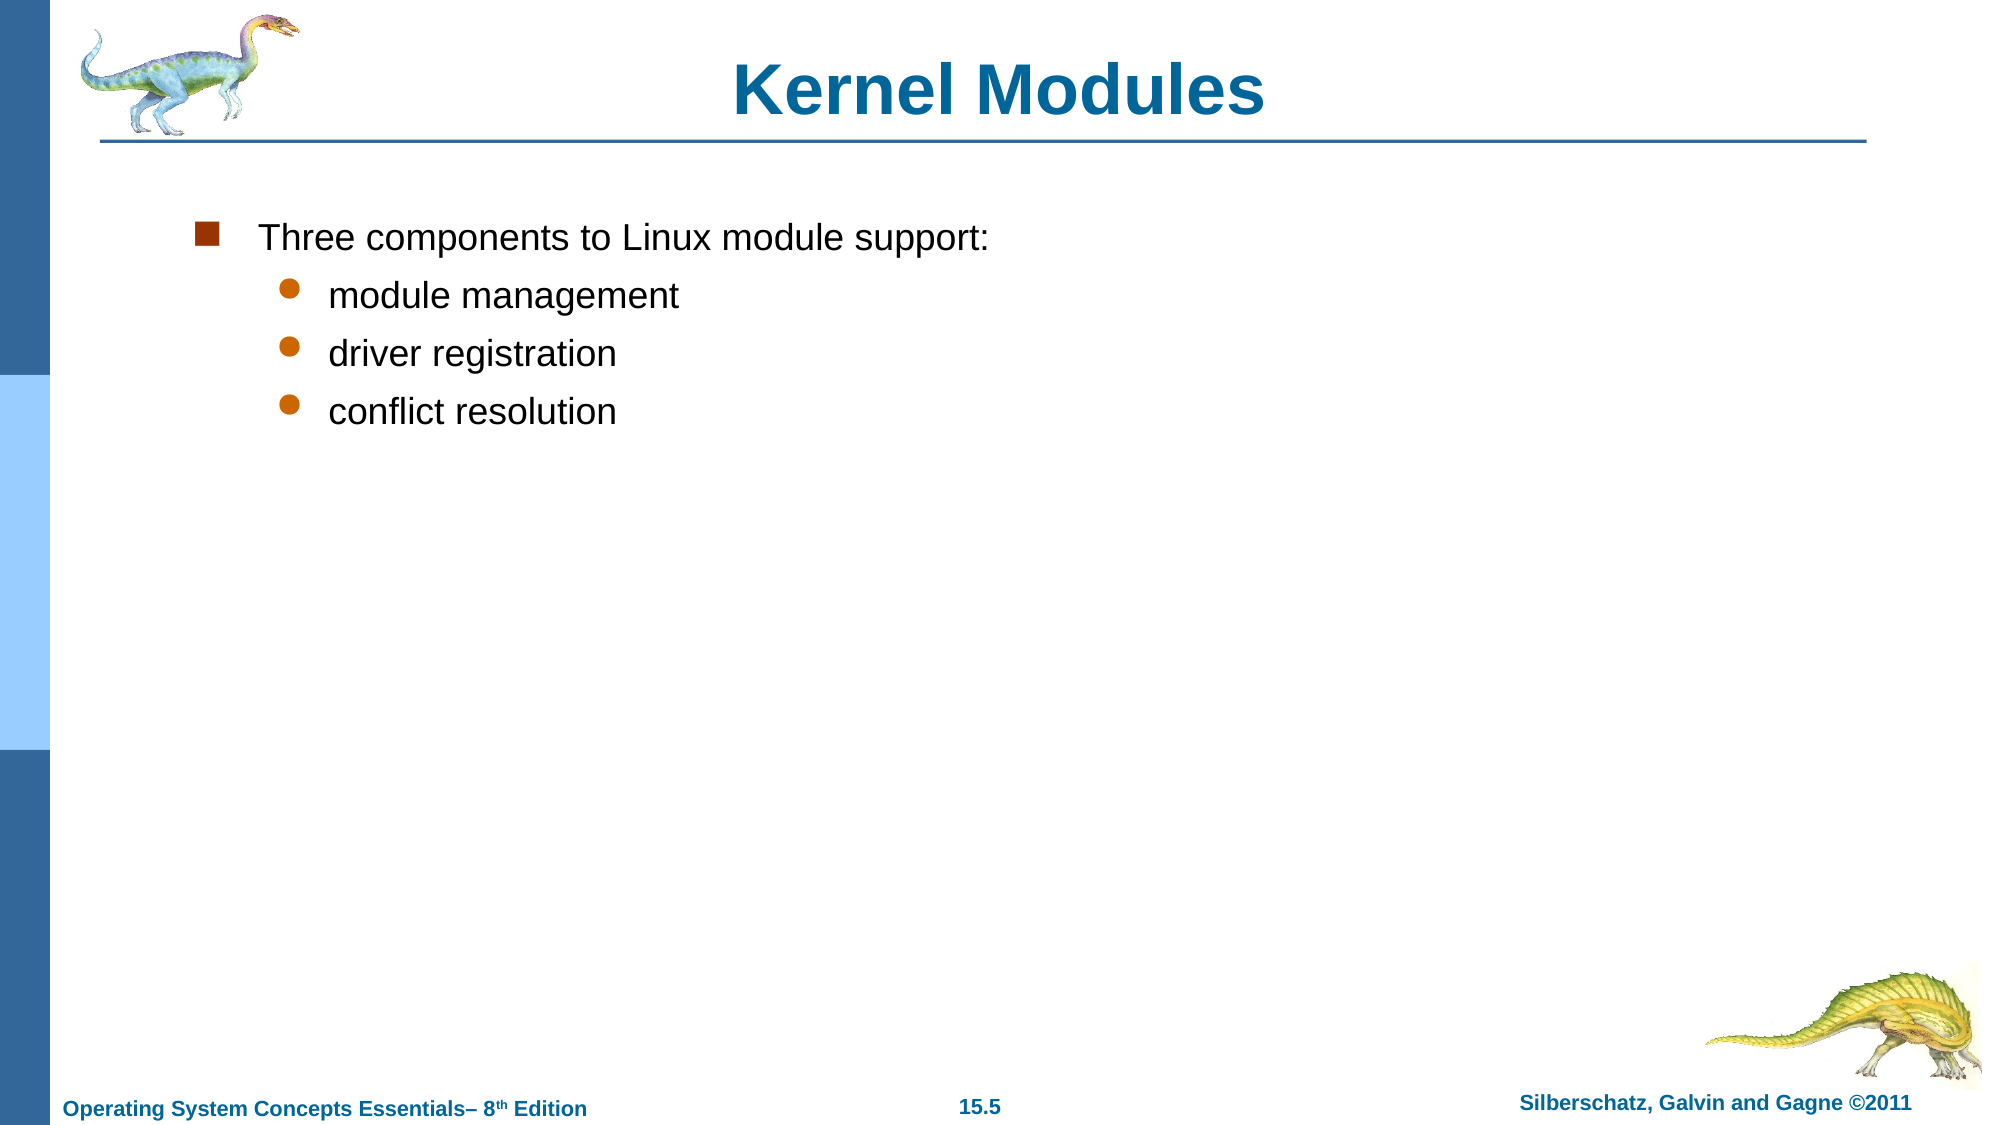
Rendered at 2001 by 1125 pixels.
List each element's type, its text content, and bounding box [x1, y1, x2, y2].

picture [62, 0, 324, 149]
list Three components to Linux module support: module management driver registration conflict resolution [176, 202, 1977, 946]
title Kernel Modules [99, 45, 1900, 141]
picture [1700, 959, 1982, 1090]
